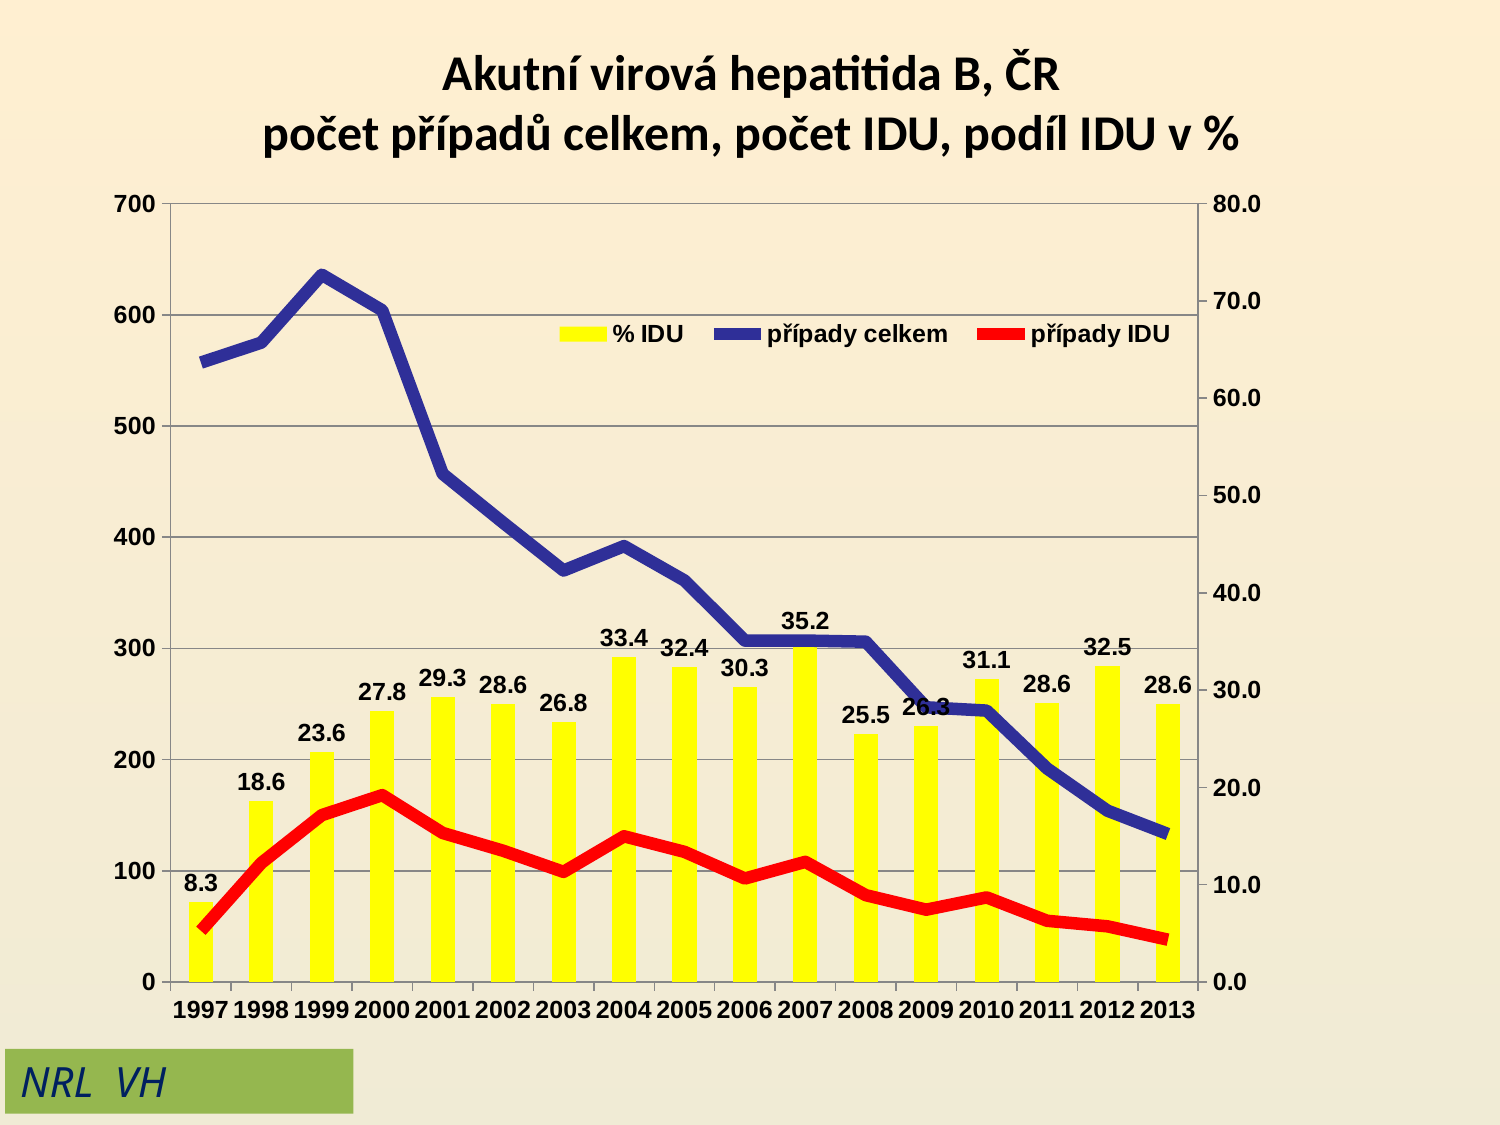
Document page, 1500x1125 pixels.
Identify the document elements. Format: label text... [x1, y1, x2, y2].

text_box NRL VH [5, 1048, 354, 1114]
chart [64, 172, 1448, 1024]
title Akutní virová hepatitida B, ČR počet případů celkem, počet IDU, podíl IDU v % [76, 19, 1427, 171]
